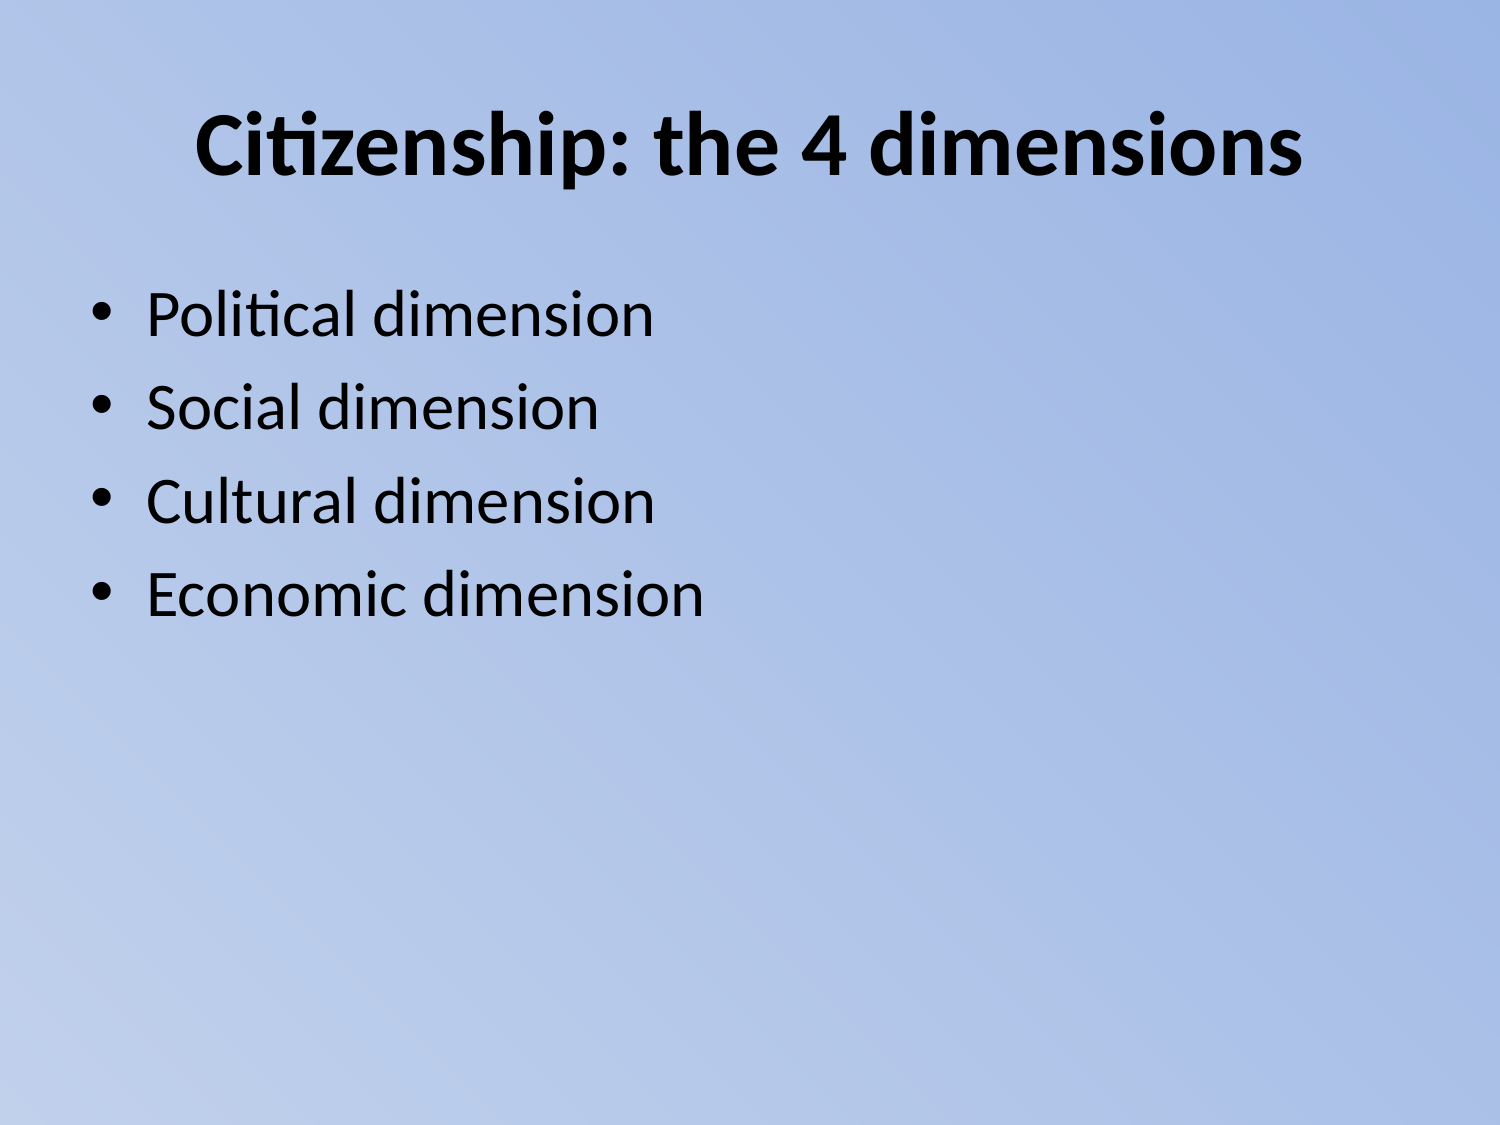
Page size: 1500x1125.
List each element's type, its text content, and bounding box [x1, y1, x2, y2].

list Political dimension Social dimension Cultural dimension Economic dimension [75, 262, 1425, 1005]
title Citizenship: the 4 dimensions [75, 45, 1425, 233]
